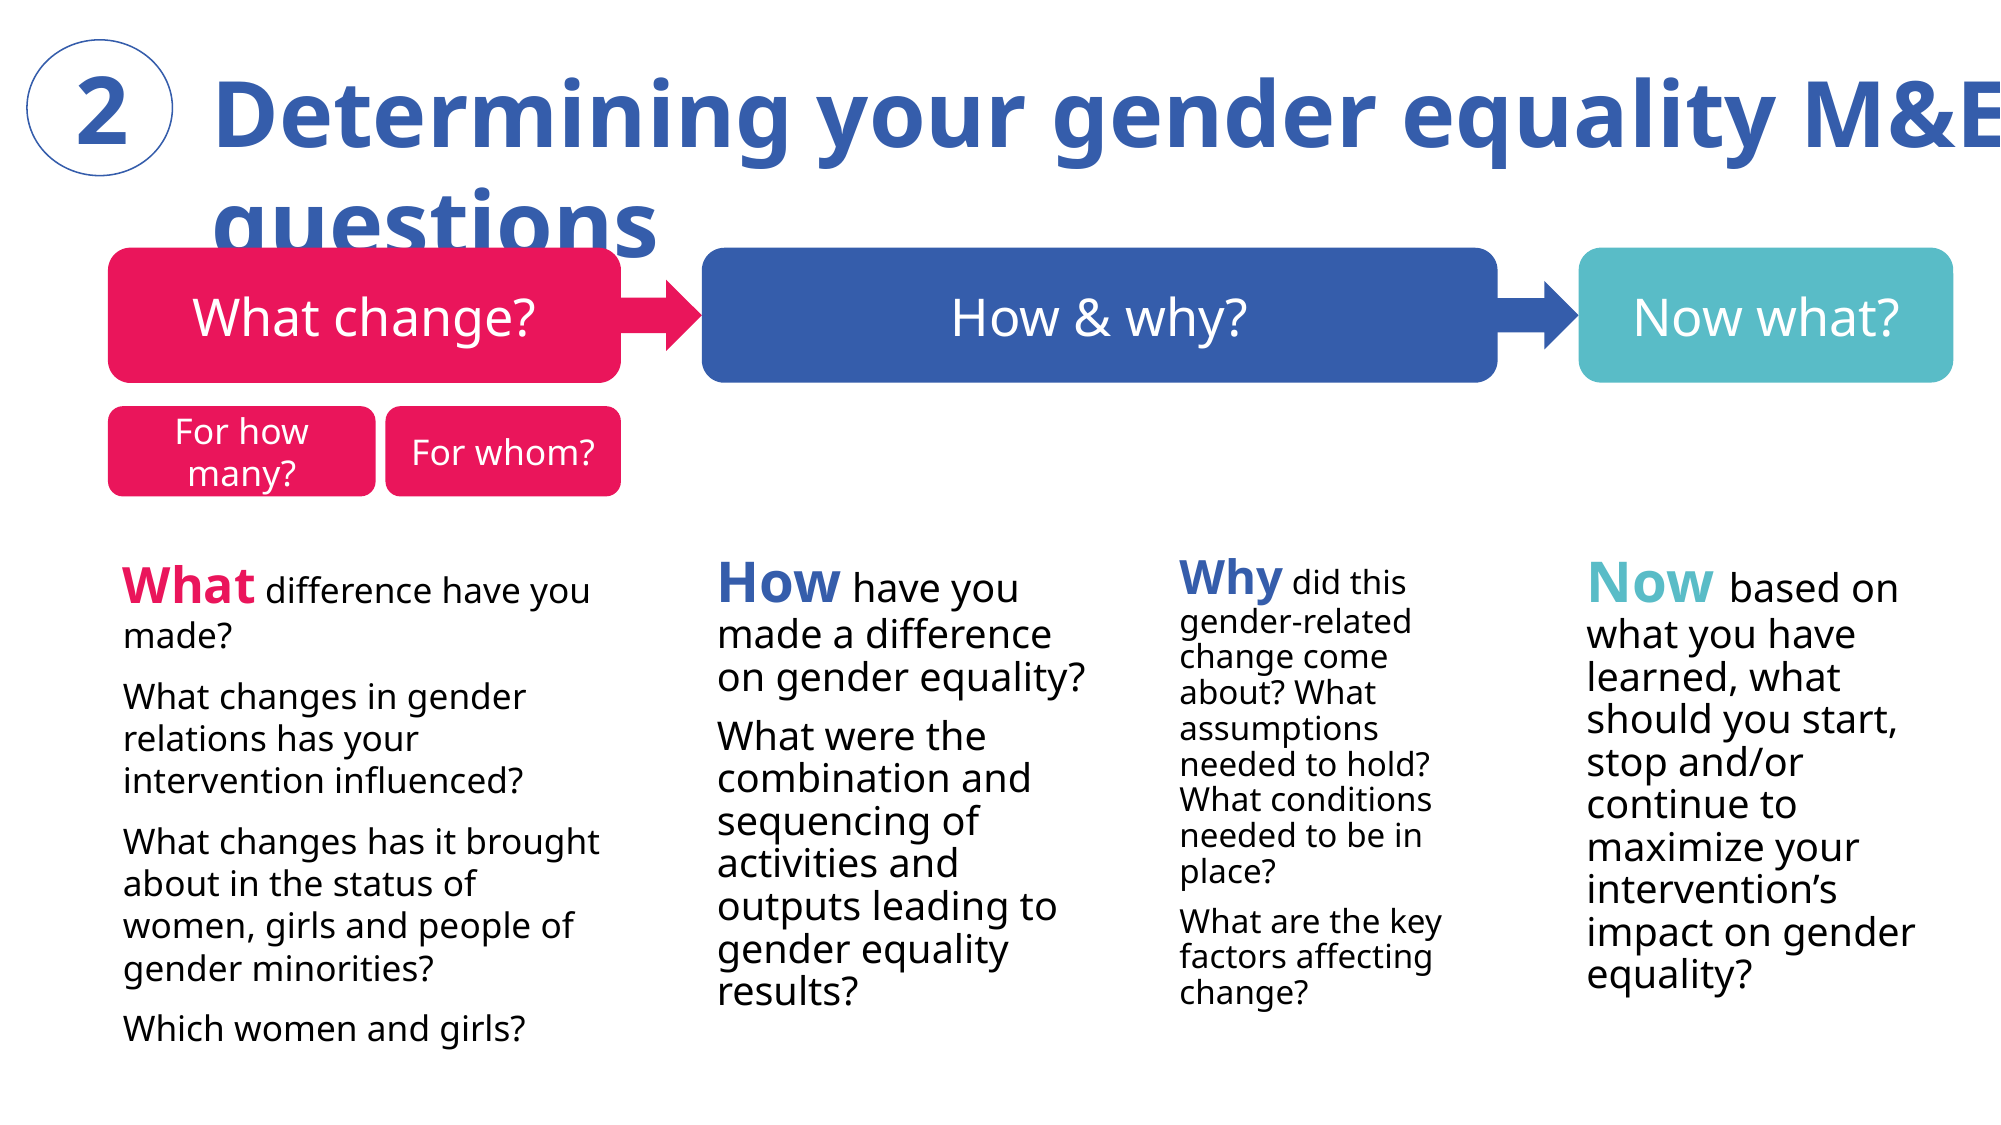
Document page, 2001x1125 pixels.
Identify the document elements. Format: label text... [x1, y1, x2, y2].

text_box For how many? [107, 406, 376, 497]
text_box What change? [107, 247, 621, 383]
text_box For whom? [385, 406, 621, 497]
text_box [619, 279, 696, 351]
text_box Now based on what you have learned, what should you start, stop and/or continue to maximize your intervention’s impact on gender equality? [1571, 538, 1979, 1031]
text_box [26, 35, 192, 217]
text_box Now what? [1582, 247, 1954, 383]
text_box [701, 247, 1579, 383]
text_box How have you made a difference on gender equality? What were the combination and sequencing of activities and outputs leading to gender equality results? [701, 538, 1110, 1031]
text_box Why did this gender-related change come about? What assumptions needed to hold? What conditions needed to be in place? What are the key factors affecting change? [1164, 538, 1493, 1031]
title Determining your gender equality M&E questions [192, 35, 2000, 166]
text_box What difference have you made? What changes in gender relations has your intervention influenced? What changes has it brought about in the status of women, girls and people of gender minorities? Which women and girls? [108, 538, 621, 1069]
